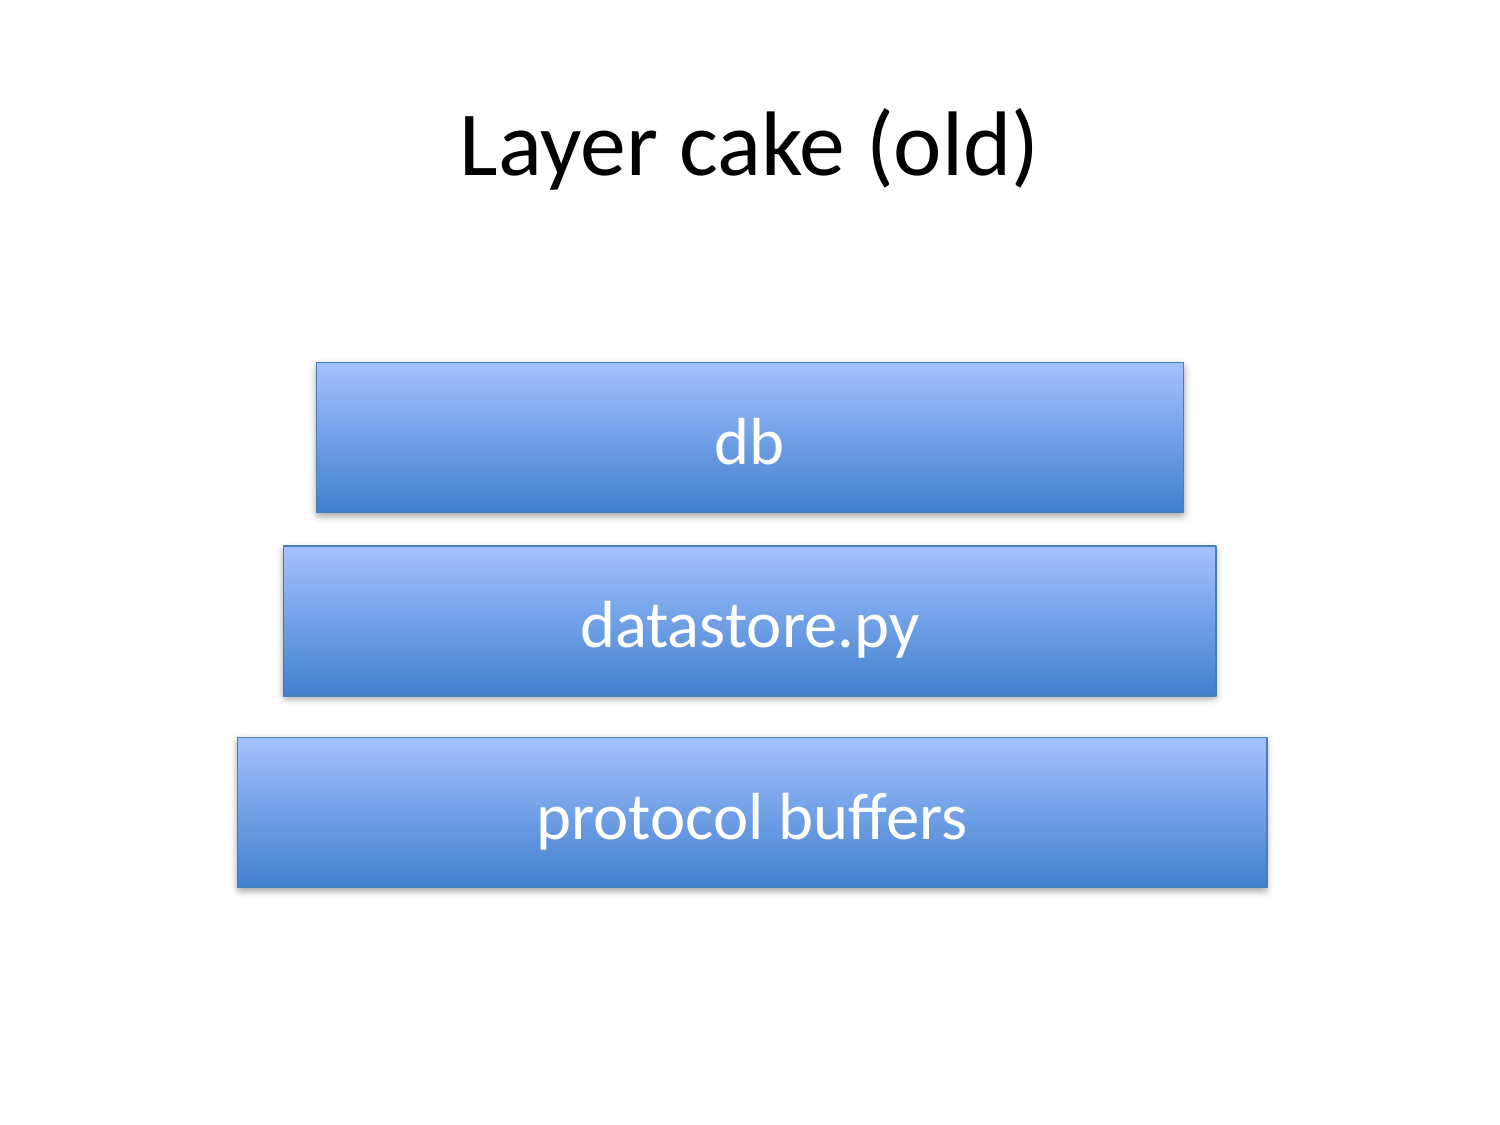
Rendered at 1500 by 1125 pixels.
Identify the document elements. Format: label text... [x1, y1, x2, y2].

text_box db [316, 362, 1184, 513]
text_box datastore.py [283, 545, 1217, 697]
title Layer cake (old) [75, 45, 1425, 233]
text_box protocol buffers [237, 737, 1268, 888]
